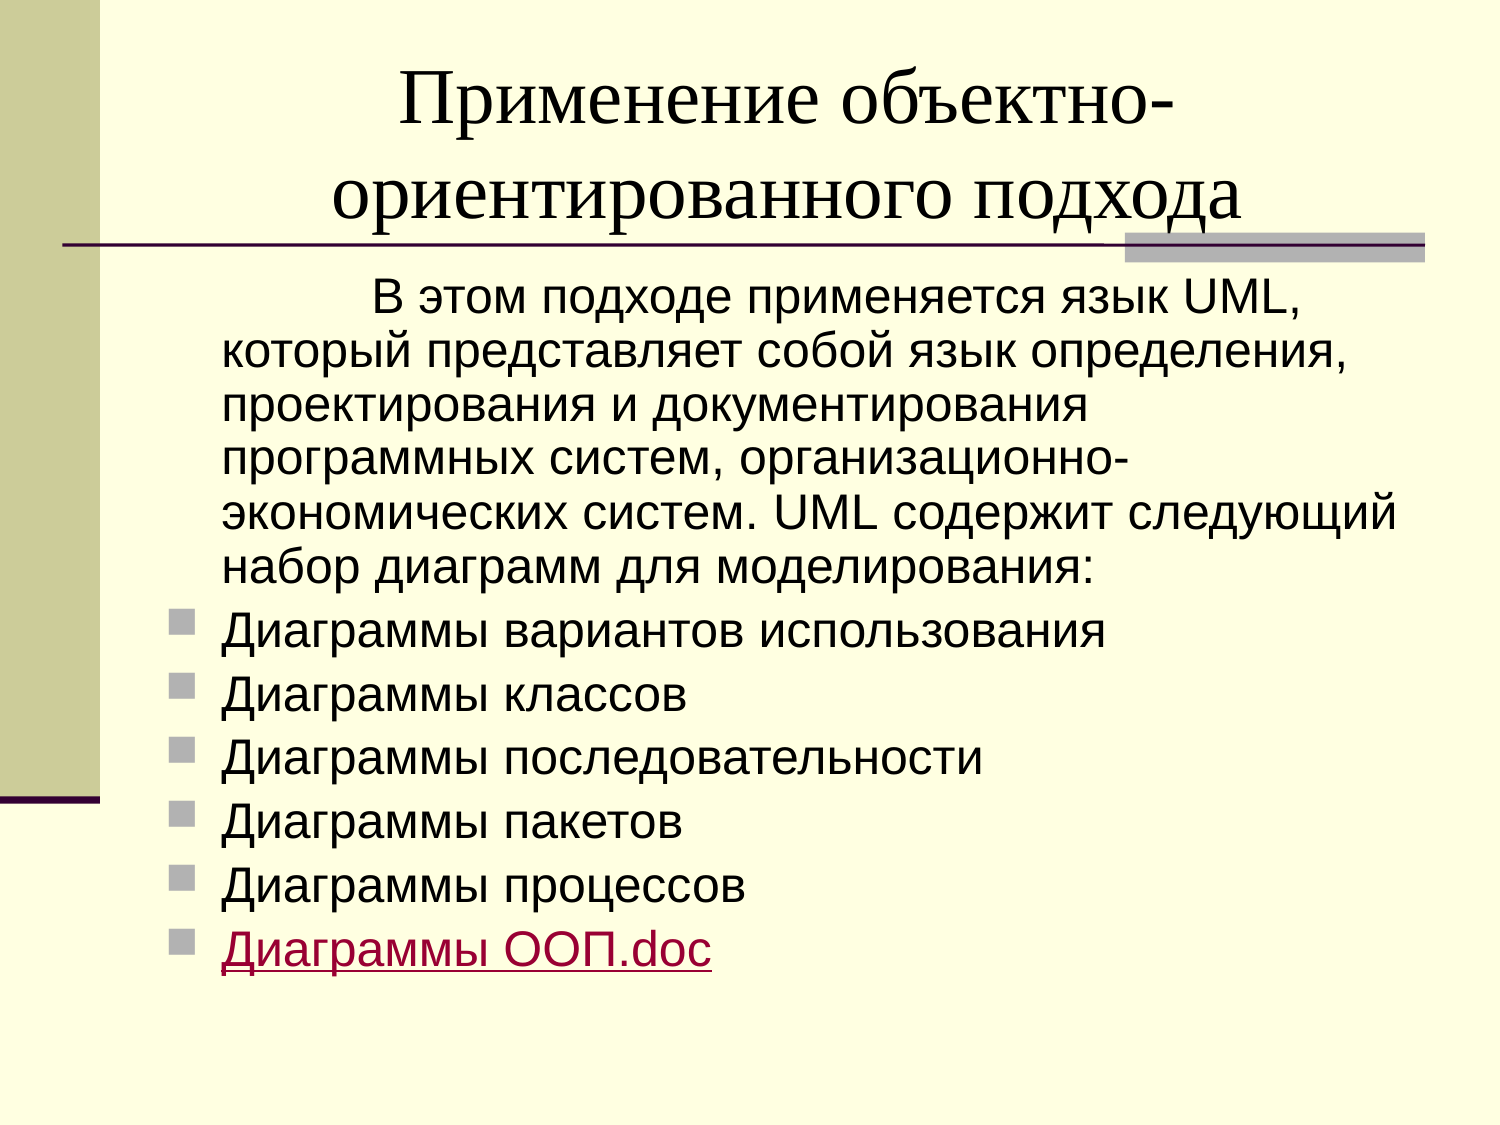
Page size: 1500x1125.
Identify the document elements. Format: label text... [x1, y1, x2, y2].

list В этом подходе применяется язык UML, который представляет собой язык определения, проектирования и документирования программных систем, организационно-экономических систем. UML содержит следующий набор диаграмм для моделирования: Диаграммы вариантов использования Диаграммы классов Диаграммы последовательности Диаграммы пакетов Диаграммы процессов Диаграммы ООП.doc [150, 262, 1425, 1006]
title Применение объектно-ориентированного подхода [150, 45, 1425, 234]
